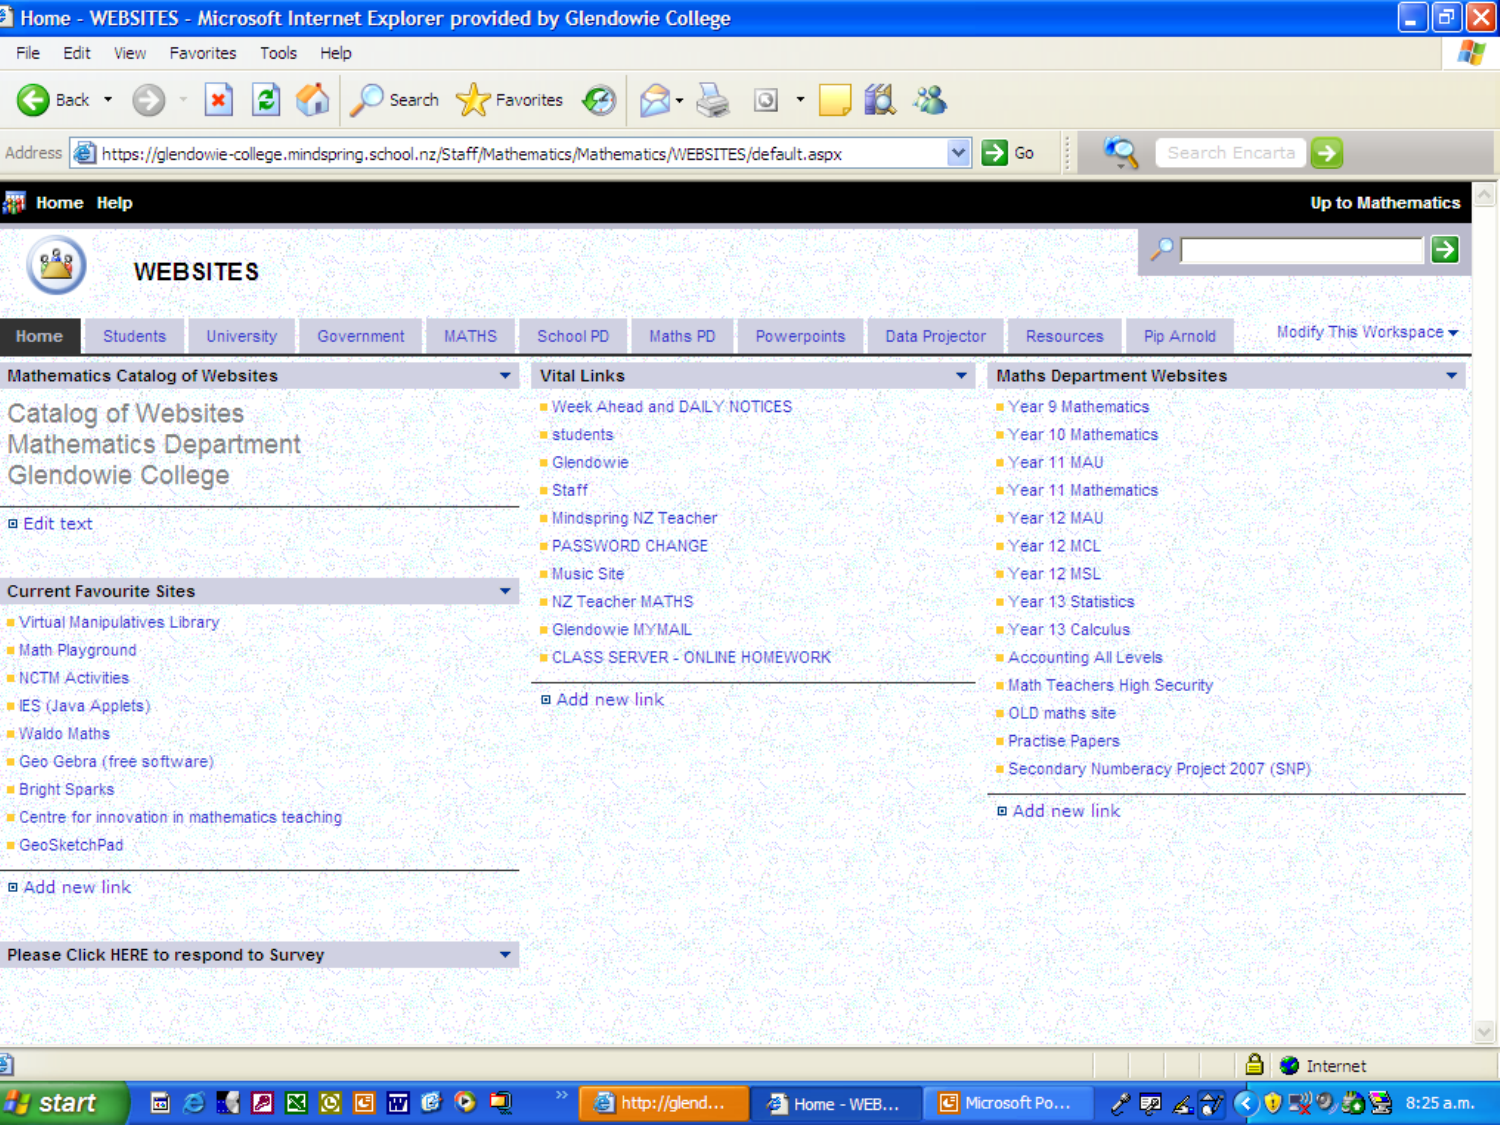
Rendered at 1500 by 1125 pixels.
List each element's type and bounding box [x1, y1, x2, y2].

list [0, 0, 1500, 1125]
